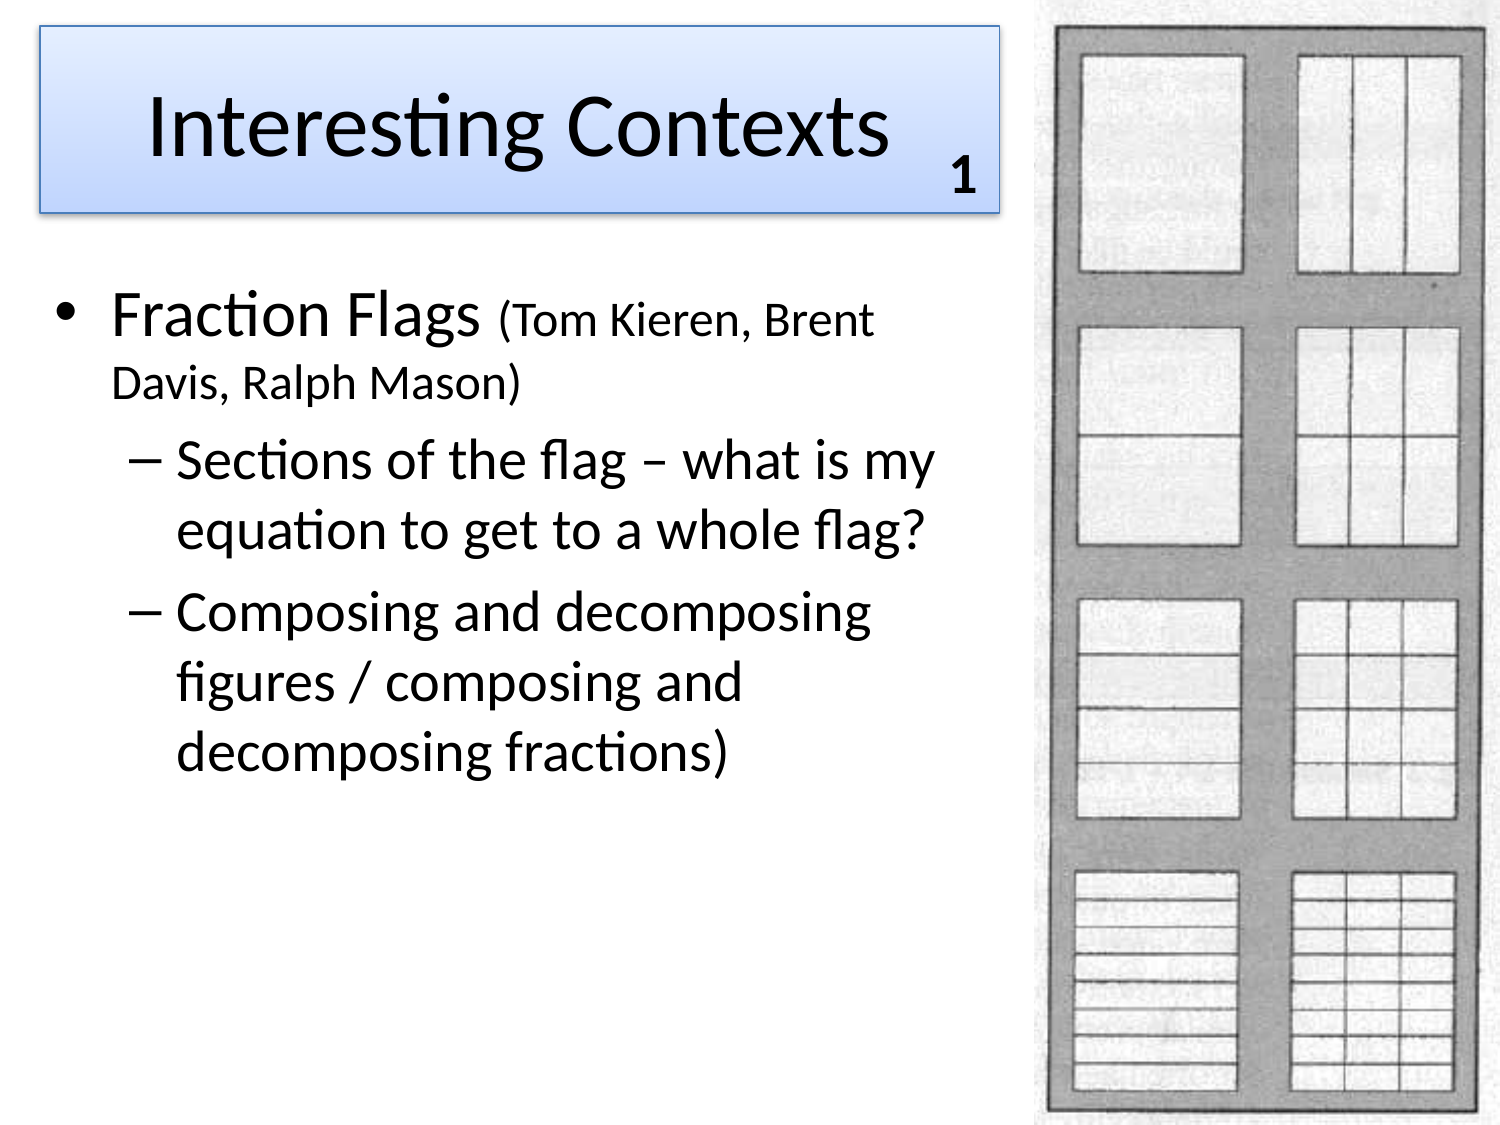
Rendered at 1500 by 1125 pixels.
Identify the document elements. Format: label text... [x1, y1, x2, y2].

title Interesting Contexts [39, 25, 1000, 214]
picture [1034, 0, 1500, 1125]
list Fraction Flags (Tom Kieren, Brent Davis, Ralph Mason) Sections of the flag – what is my equation to get to a whole flag? Composing and decomposing figures / composing and decomposing fractions) [39, 262, 1000, 1093]
text_box 1 [933, 128, 1029, 213]
